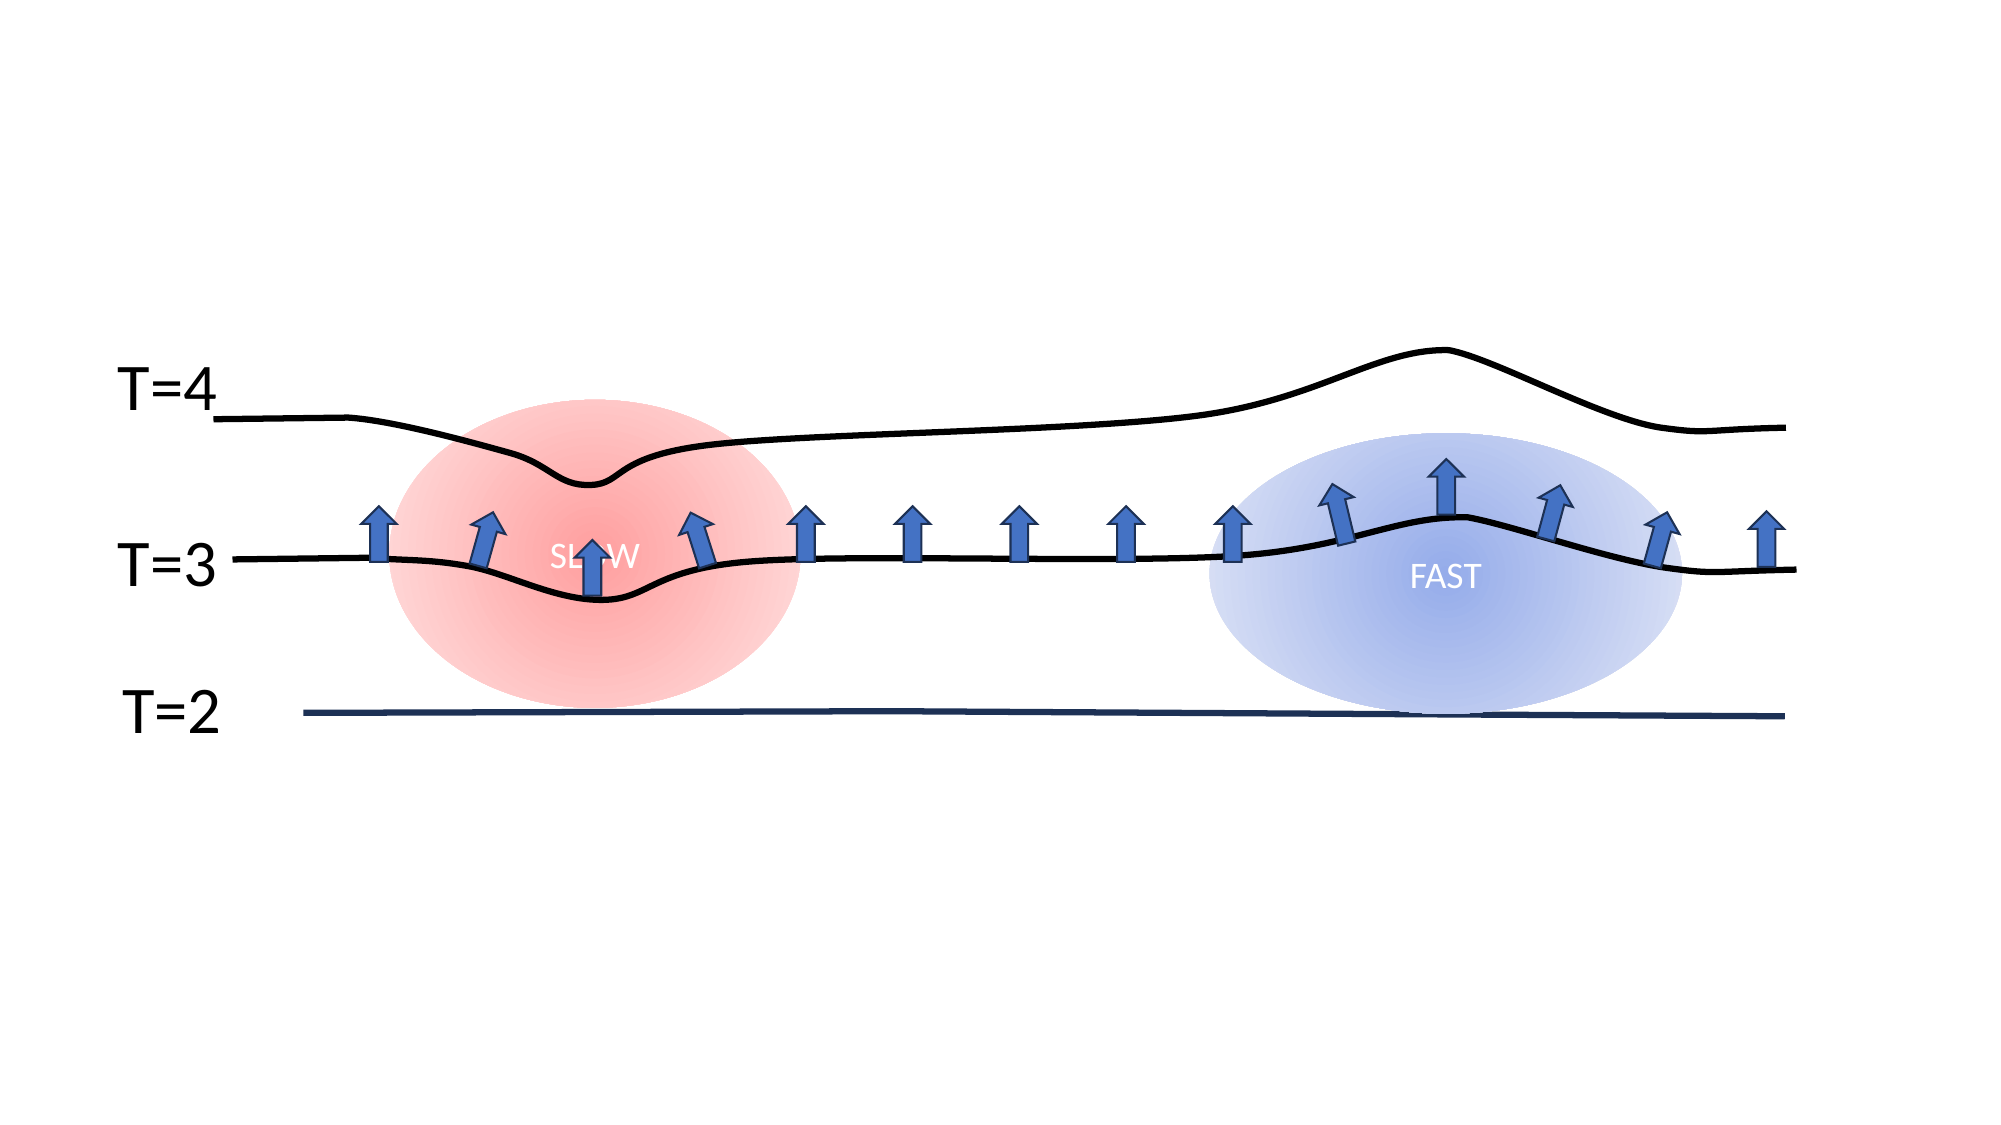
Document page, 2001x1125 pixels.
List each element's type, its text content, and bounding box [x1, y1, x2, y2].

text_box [102, 399, 1797, 756]
text_box T=4 [102, 336, 233, 399]
text_box [1272, 349, 1577, 399]
